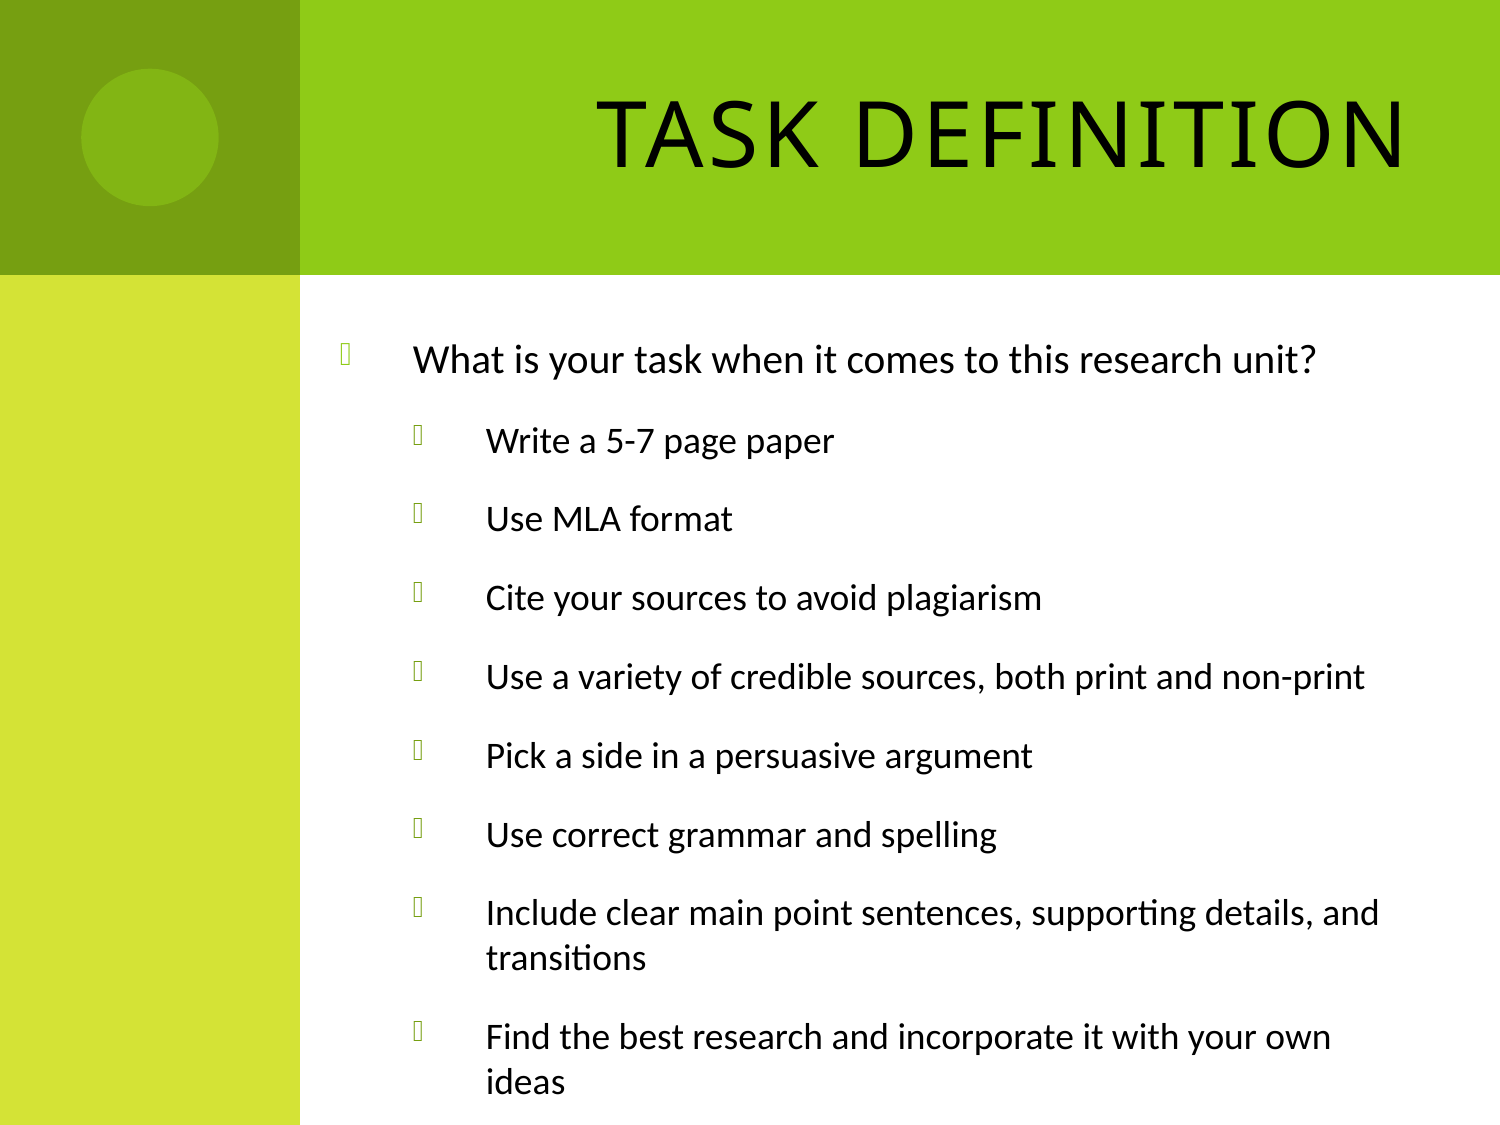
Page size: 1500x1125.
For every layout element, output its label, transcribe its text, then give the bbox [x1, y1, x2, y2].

list What is your task when it comes to this research unit? Write a 5-7 page paper Use MLA format Cite your sources to avoid plagiarism Use a variety of credible sources, both print and non-print Pick a side in a persuasive argument Use correct grammar and spelling Include clear main point sentences, supporting details, and transitions Find the best research and incorporate it with your own ideas [324, 324, 1425, 1125]
title Task Definition [399, 37, 1425, 225]
